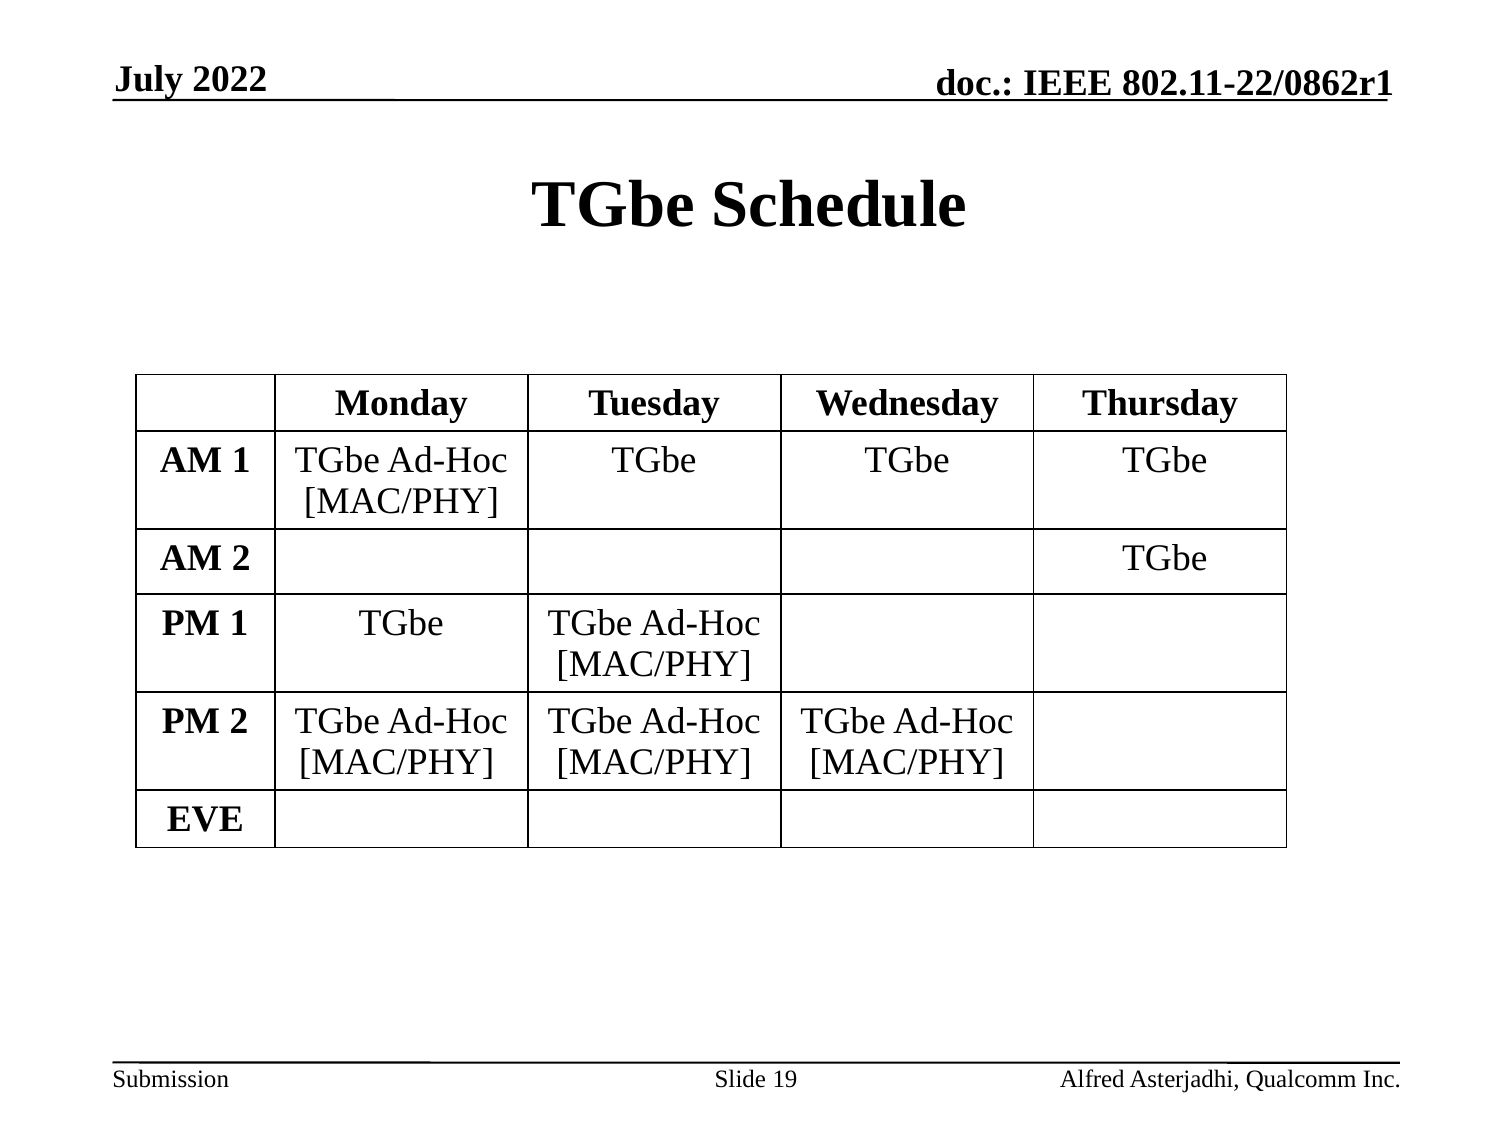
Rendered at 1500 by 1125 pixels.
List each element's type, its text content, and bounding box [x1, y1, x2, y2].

table_cell [276, 791, 527, 847]
table_header [137, 375, 274, 430]
table_cell TGbe Ad-Hoc [MAC/PHY] [529, 693, 780, 789]
table_header Wednesday [782, 375, 1033, 430]
table_header Thursday [1034, 375, 1286, 430]
footer Alfred Asterjadhi, Qualcomm Inc. [878, 1061, 1402, 1093]
table_header Tuesday [529, 375, 780, 430]
table_cell AM 2 [137, 530, 274, 593]
table_cell EVE [137, 791, 274, 847]
table_cell [782, 791, 1033, 847]
table_cell [1034, 595, 1286, 691]
table_header Monday [276, 375, 527, 430]
table_cell TGbe [782, 432, 1033, 528]
table_cell TGbe Ad-Hoc [MAC/PHY] [276, 693, 527, 789]
table_cell [1034, 791, 1286, 847]
table_cell [782, 595, 1033, 691]
table_cell PM 2 [137, 693, 274, 789]
table_cell TGbe Ad-Hoc [MAC/PHY] [529, 595, 780, 691]
table_cell TGbe Ad-Hoc [MAC/PHY] [782, 693, 1033, 789]
table_cell TGbe [1034, 530, 1286, 593]
table_cell [529, 791, 780, 847]
table_cell PM 1 [137, 595, 274, 691]
table_cell TGbe [276, 595, 527, 691]
table_cell [782, 530, 1033, 593]
table_cell AM 1 [137, 432, 274, 528]
table_cell [529, 530, 780, 593]
title TGbe Schedule [112, 112, 1388, 288]
table_cell [276, 530, 527, 593]
slide_number Slide 19 [712, 1061, 800, 1123]
table_cell TGbe [1034, 432, 1286, 528]
table_cell TGbe Ad-Hoc [MAC/PHY] [276, 432, 527, 528]
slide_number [114, 54, 423, 100]
table_cell [1034, 693, 1286, 789]
table_cell TGbe [529, 432, 780, 528]
